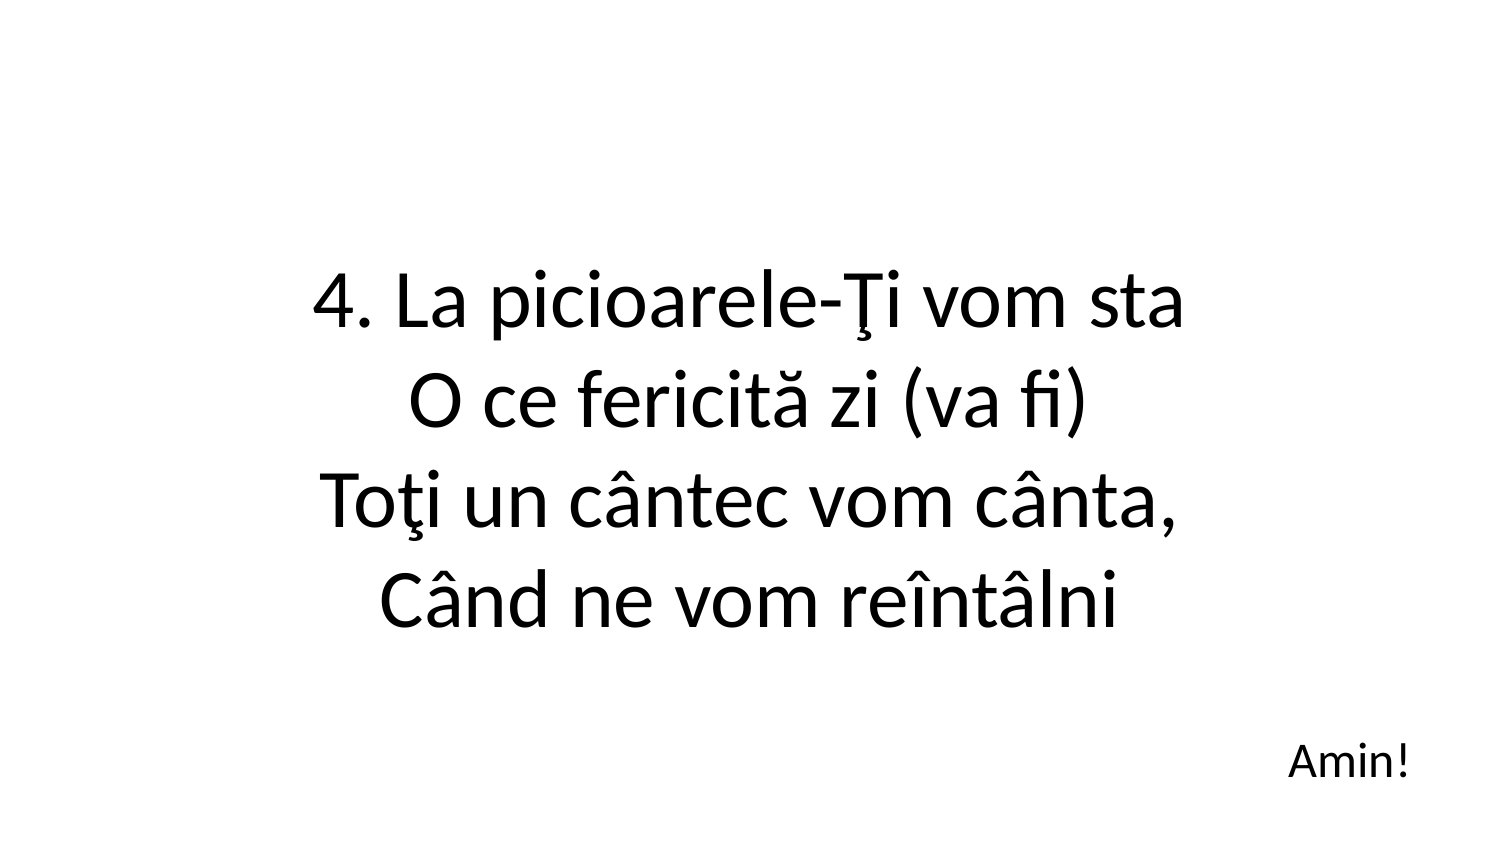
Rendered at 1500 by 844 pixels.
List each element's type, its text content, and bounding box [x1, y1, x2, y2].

text_box Amin! [1273, 674, 1427, 795]
text_box 4. La picioarele-Ţi vom sta O ce fericită zi (va fi) Toţi un cântec vom cânta, Când ne vom reîntâlni [297, 192, 1203, 652]
